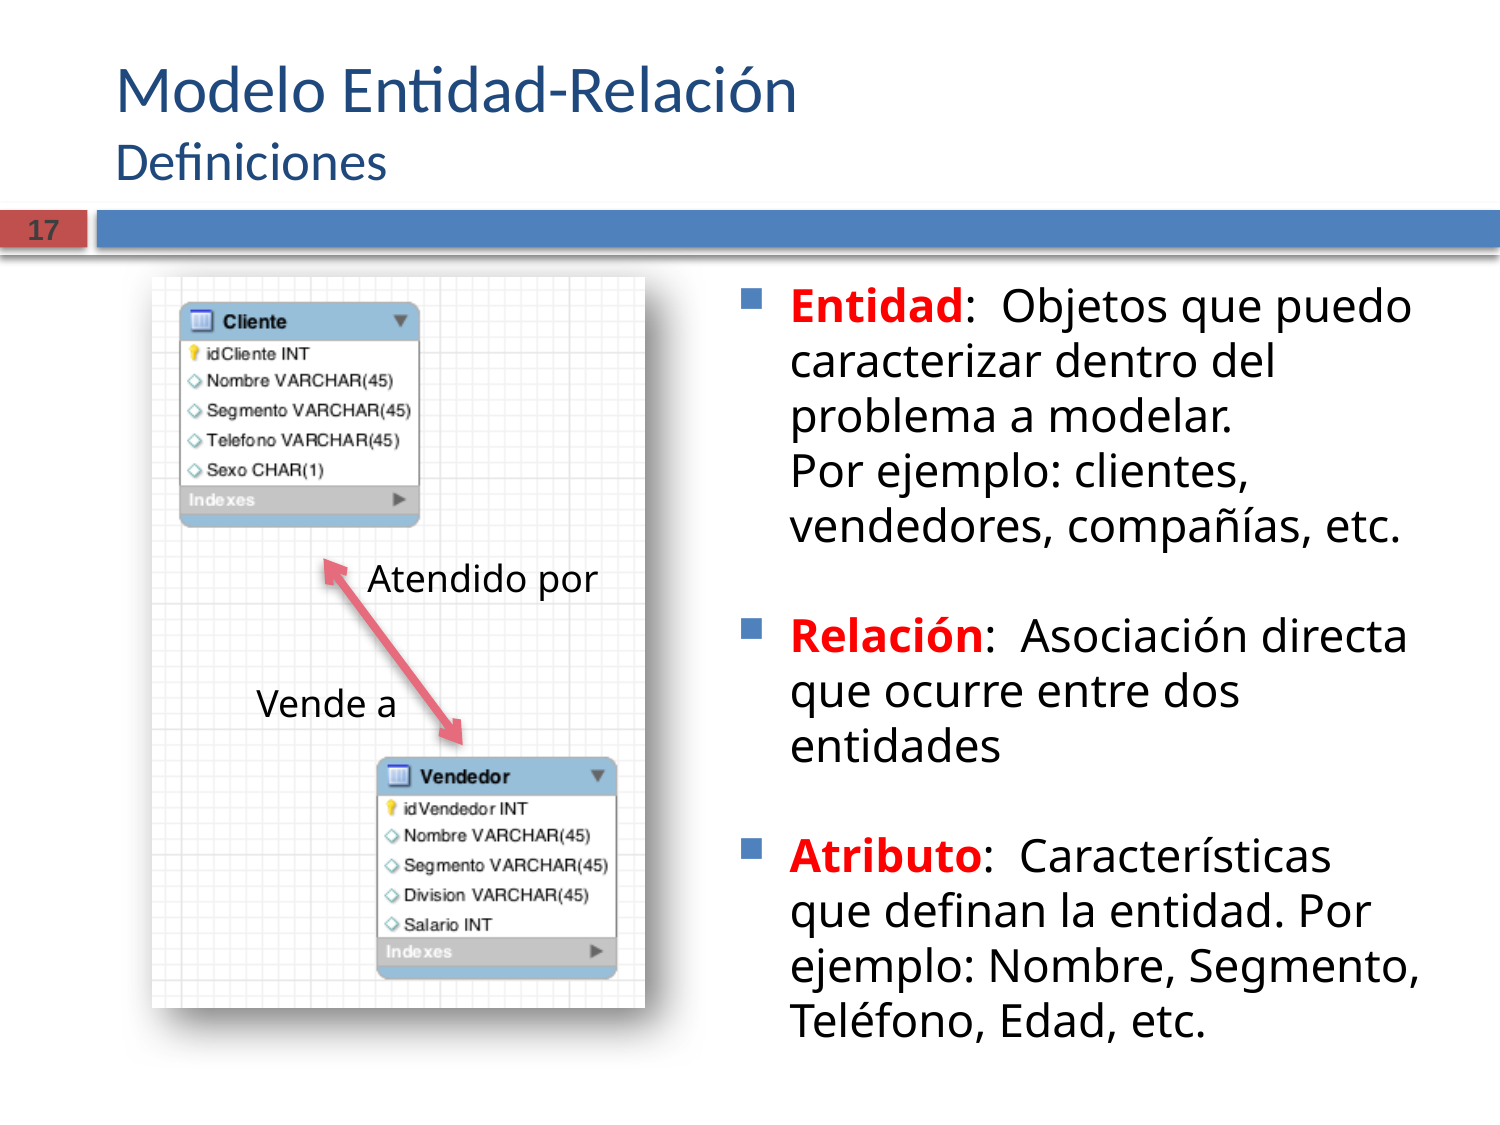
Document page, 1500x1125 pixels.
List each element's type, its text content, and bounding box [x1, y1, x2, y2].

title Modelo Entidad-Relación Definiciones [100, 37, 1438, 200]
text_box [151, 277, 645, 1008]
text_box Entidad: Objetos que puedo caracterizar dentro del problema a modelar. Por ejemplo: clientes, vendedores, compañías, etc. Relación: Asociación directa que ocurre entre dos entidades Atributo: Características que definan la entidad. Por ejemplo: Nombre, Segmento, Teléfono, Edad, etc. [703, 269, 1441, 1028]
slide_number 17 [0, 208, 88, 249]
